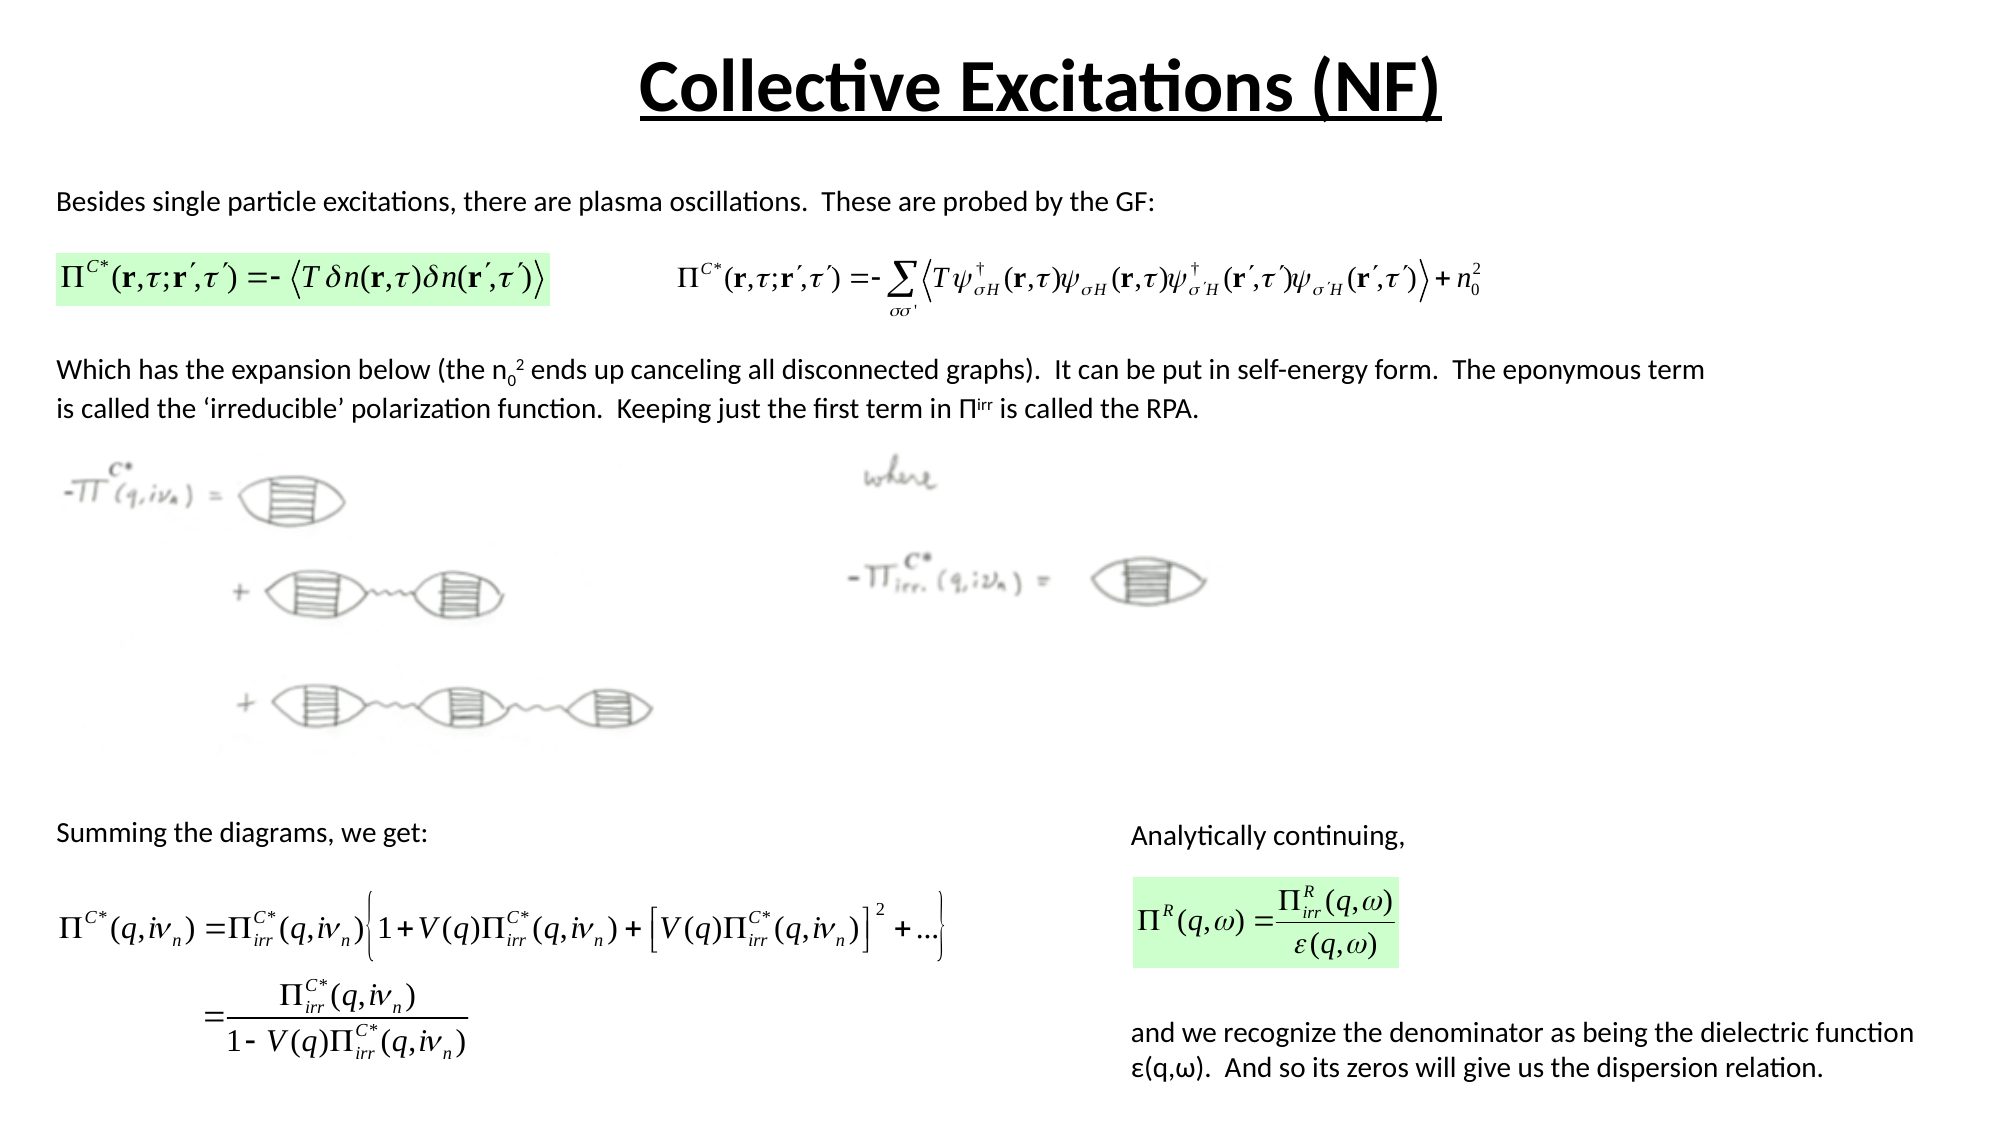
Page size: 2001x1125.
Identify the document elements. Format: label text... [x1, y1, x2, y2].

text_box Which has the expansion below (the n02 ends up canceling all disconnected graphs). It can be put in self-energy form. The eponymous term is called the ‘irreducible’ polarization function. Keeping just the first term in Πirr is called the RPA. [41, 410, 1732, 432]
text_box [672, 253, 1487, 323]
text_box Besides single particle excitations, there are plasma oscillations. These are probed by the GF: [41, 175, 1193, 225]
text_box Which has the expansion below (the n02 ends up canceling all disconnected graphs). It can be put in self-energy form. The eponymous term is called the ‘irreducible’ polarization function. Keeping just the first term in Πirr is called the RPA. [41, 342, 1732, 409]
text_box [56, 252, 551, 306]
picture [823, 440, 1228, 629]
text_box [1133, 877, 1400, 968]
text_box Analytically continuing, [1116, 808, 1469, 859]
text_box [54, 891, 956, 1067]
text_box Summing the diagrams, we get: [41, 805, 535, 856]
title Collective Excitations (NF) [550, 34, 1532, 136]
picture [54, 453, 673, 760]
text_box and we recognize the denominator as being the dielectric function ε(q,ω). And so its zeros will give us the dispersion relation. [1116, 1005, 1959, 1091]
